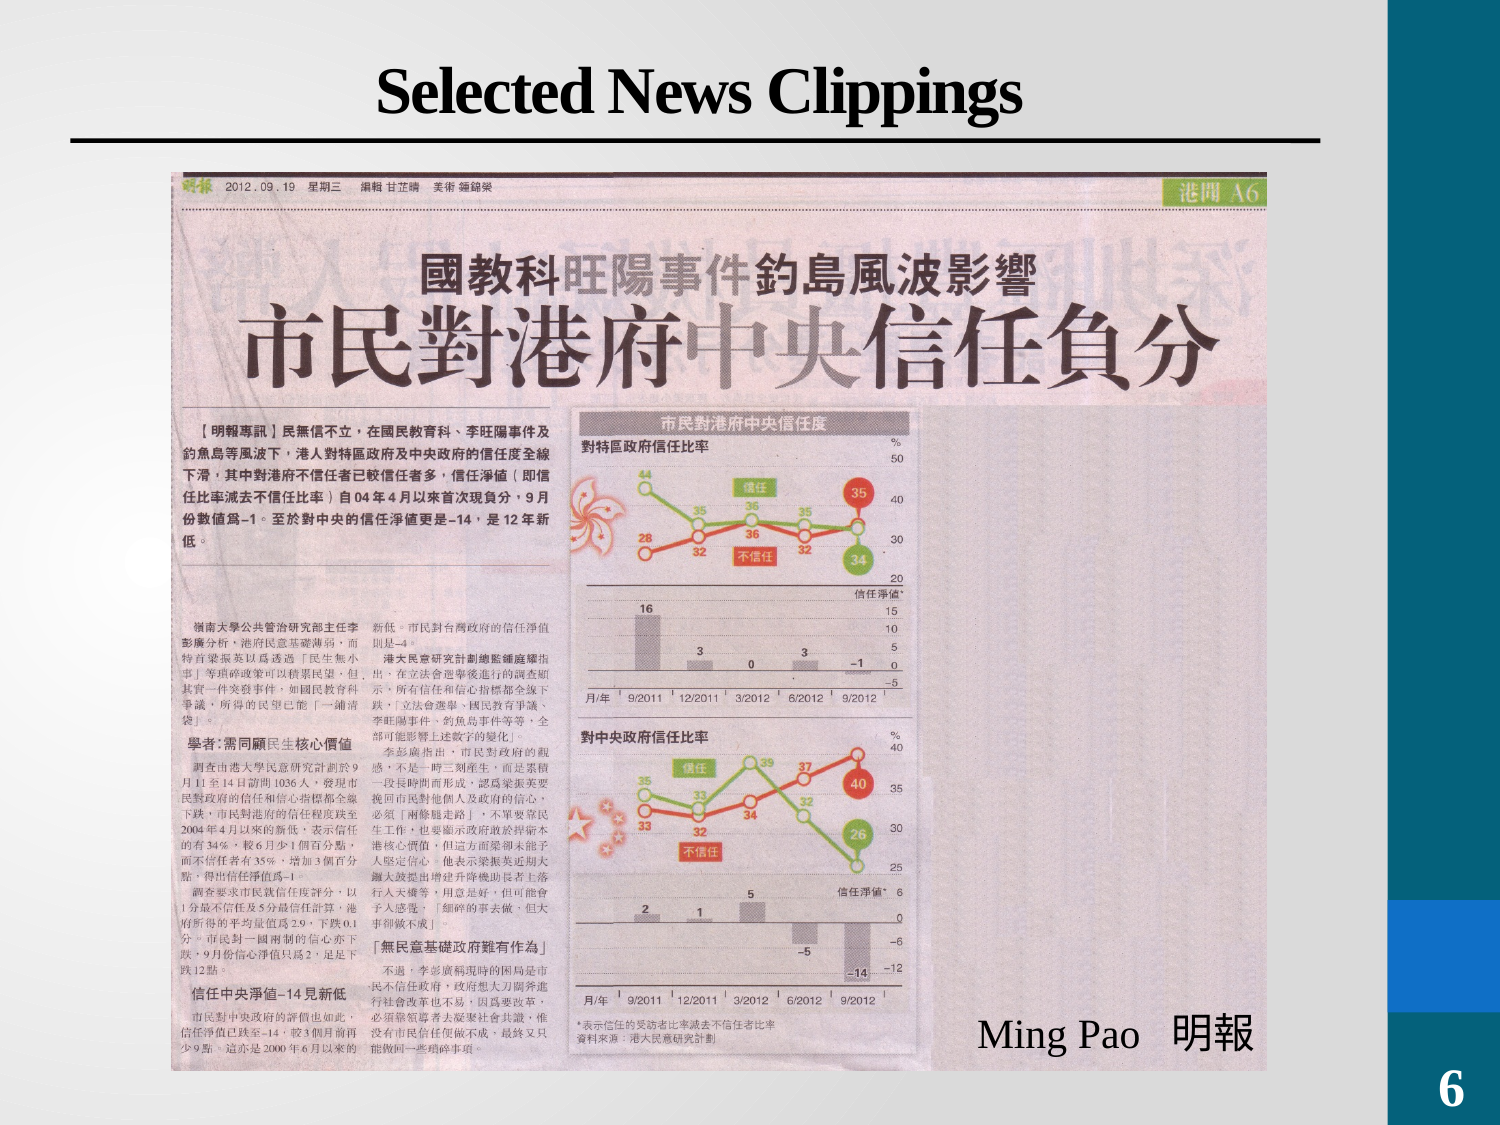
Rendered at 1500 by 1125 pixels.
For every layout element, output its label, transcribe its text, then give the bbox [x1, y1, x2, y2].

text_box Ming Pao 明報 [1277, 999, 1282, 1065]
title Selected News Clippings [75, 45, 1325, 129]
text_box 6 [1403, 1045, 1500, 1125]
picture [170, 172, 1267, 1071]
